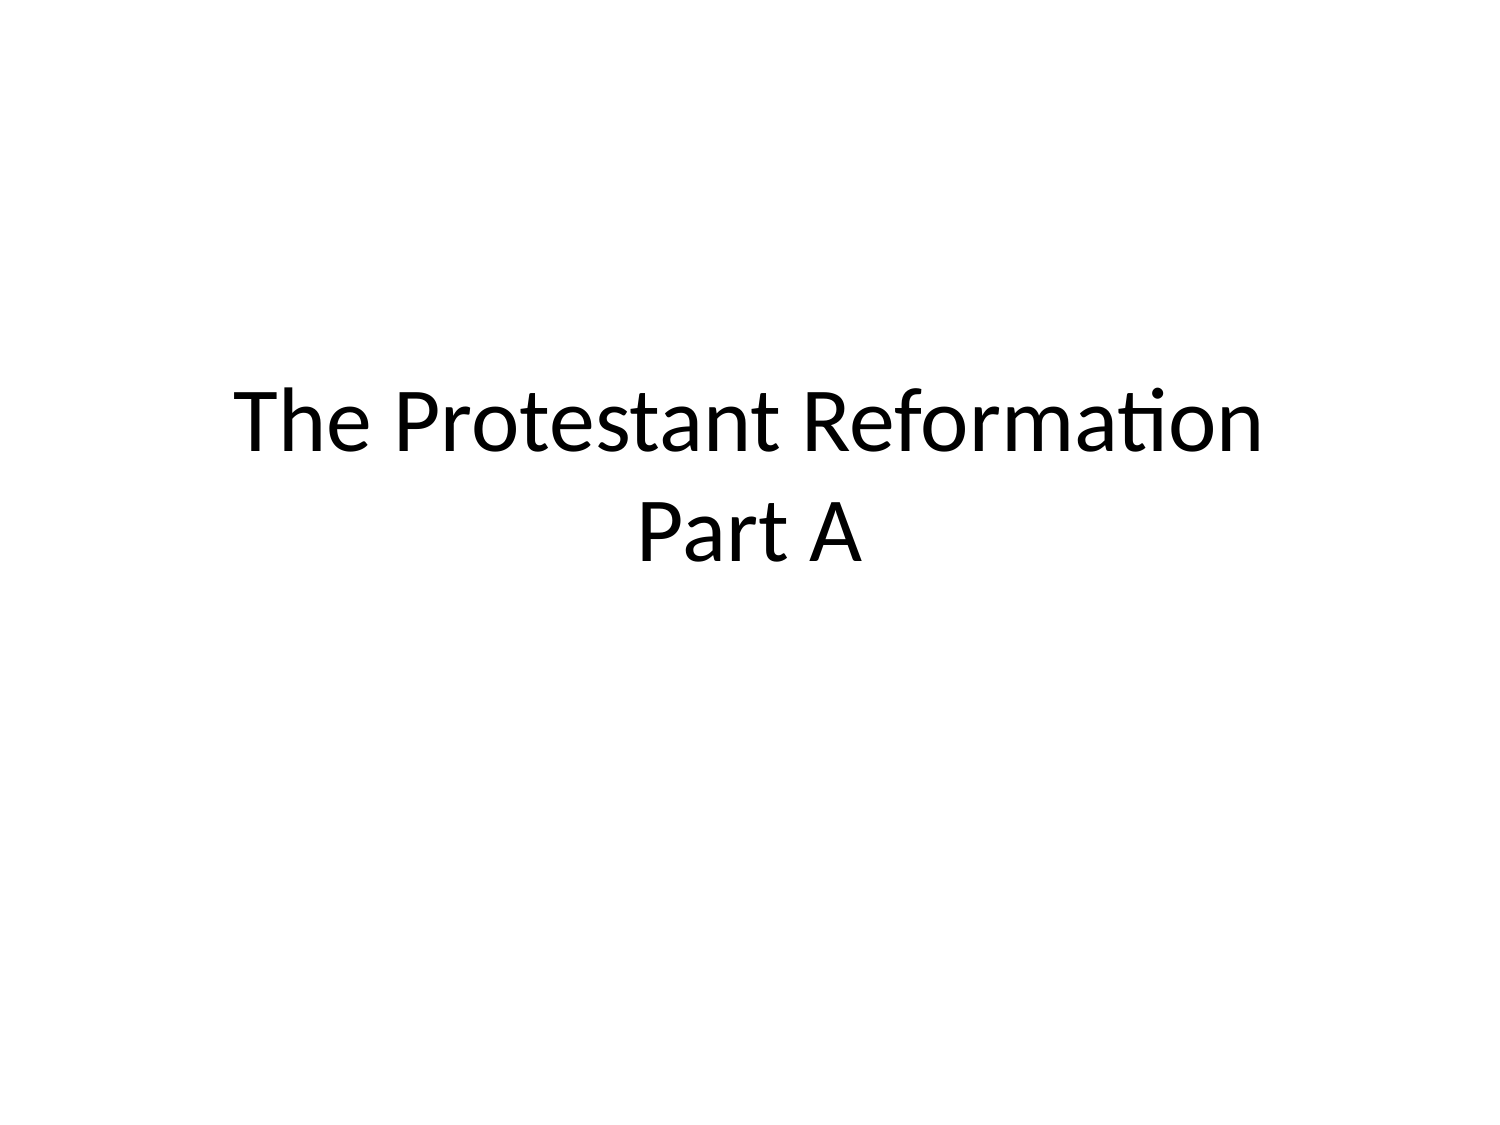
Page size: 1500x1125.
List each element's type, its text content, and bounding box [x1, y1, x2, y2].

title The Protestant Reformation Part A [112, 349, 1388, 591]
